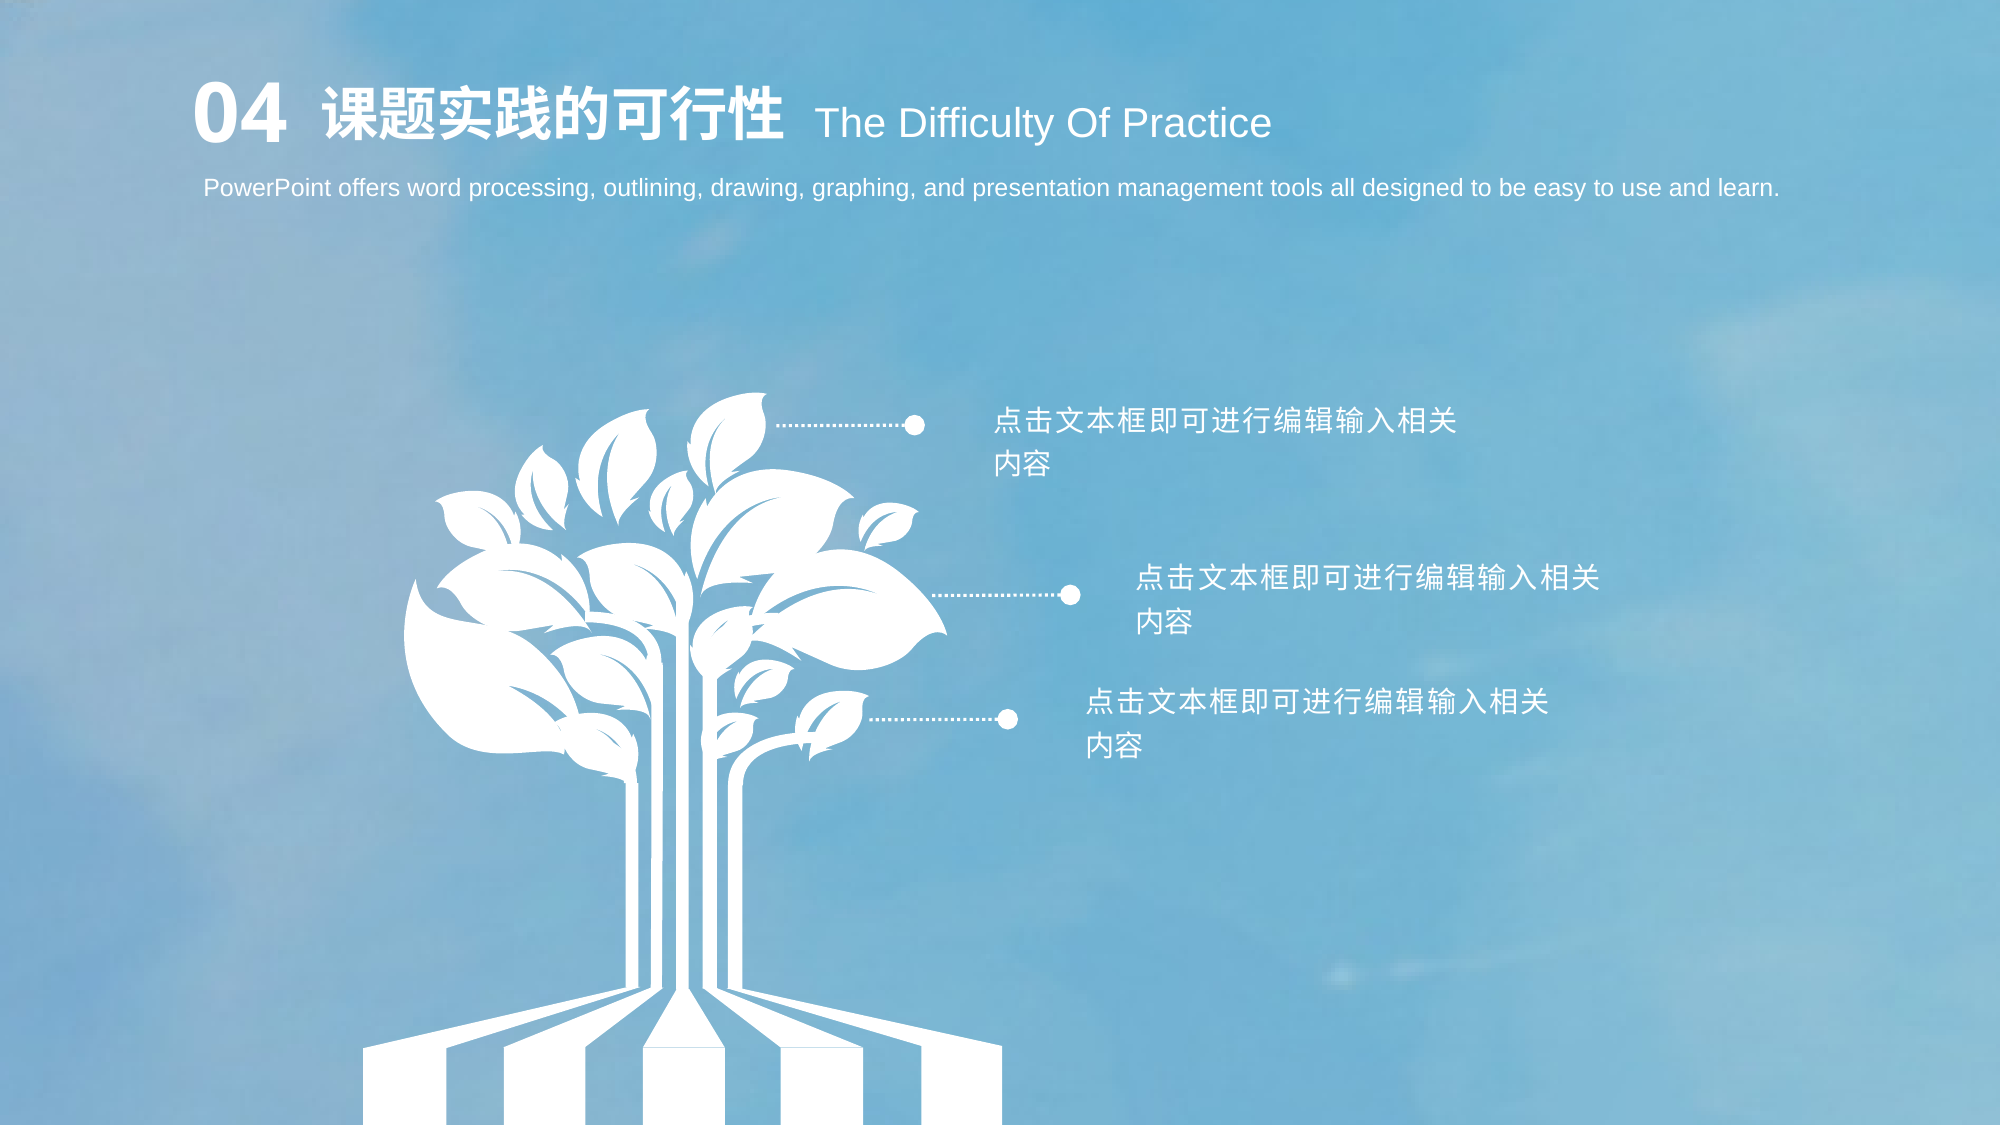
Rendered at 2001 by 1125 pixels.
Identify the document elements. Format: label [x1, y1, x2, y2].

text_box [363, 398, 1071, 1125]
picture [0, 0, 2000, 1125]
